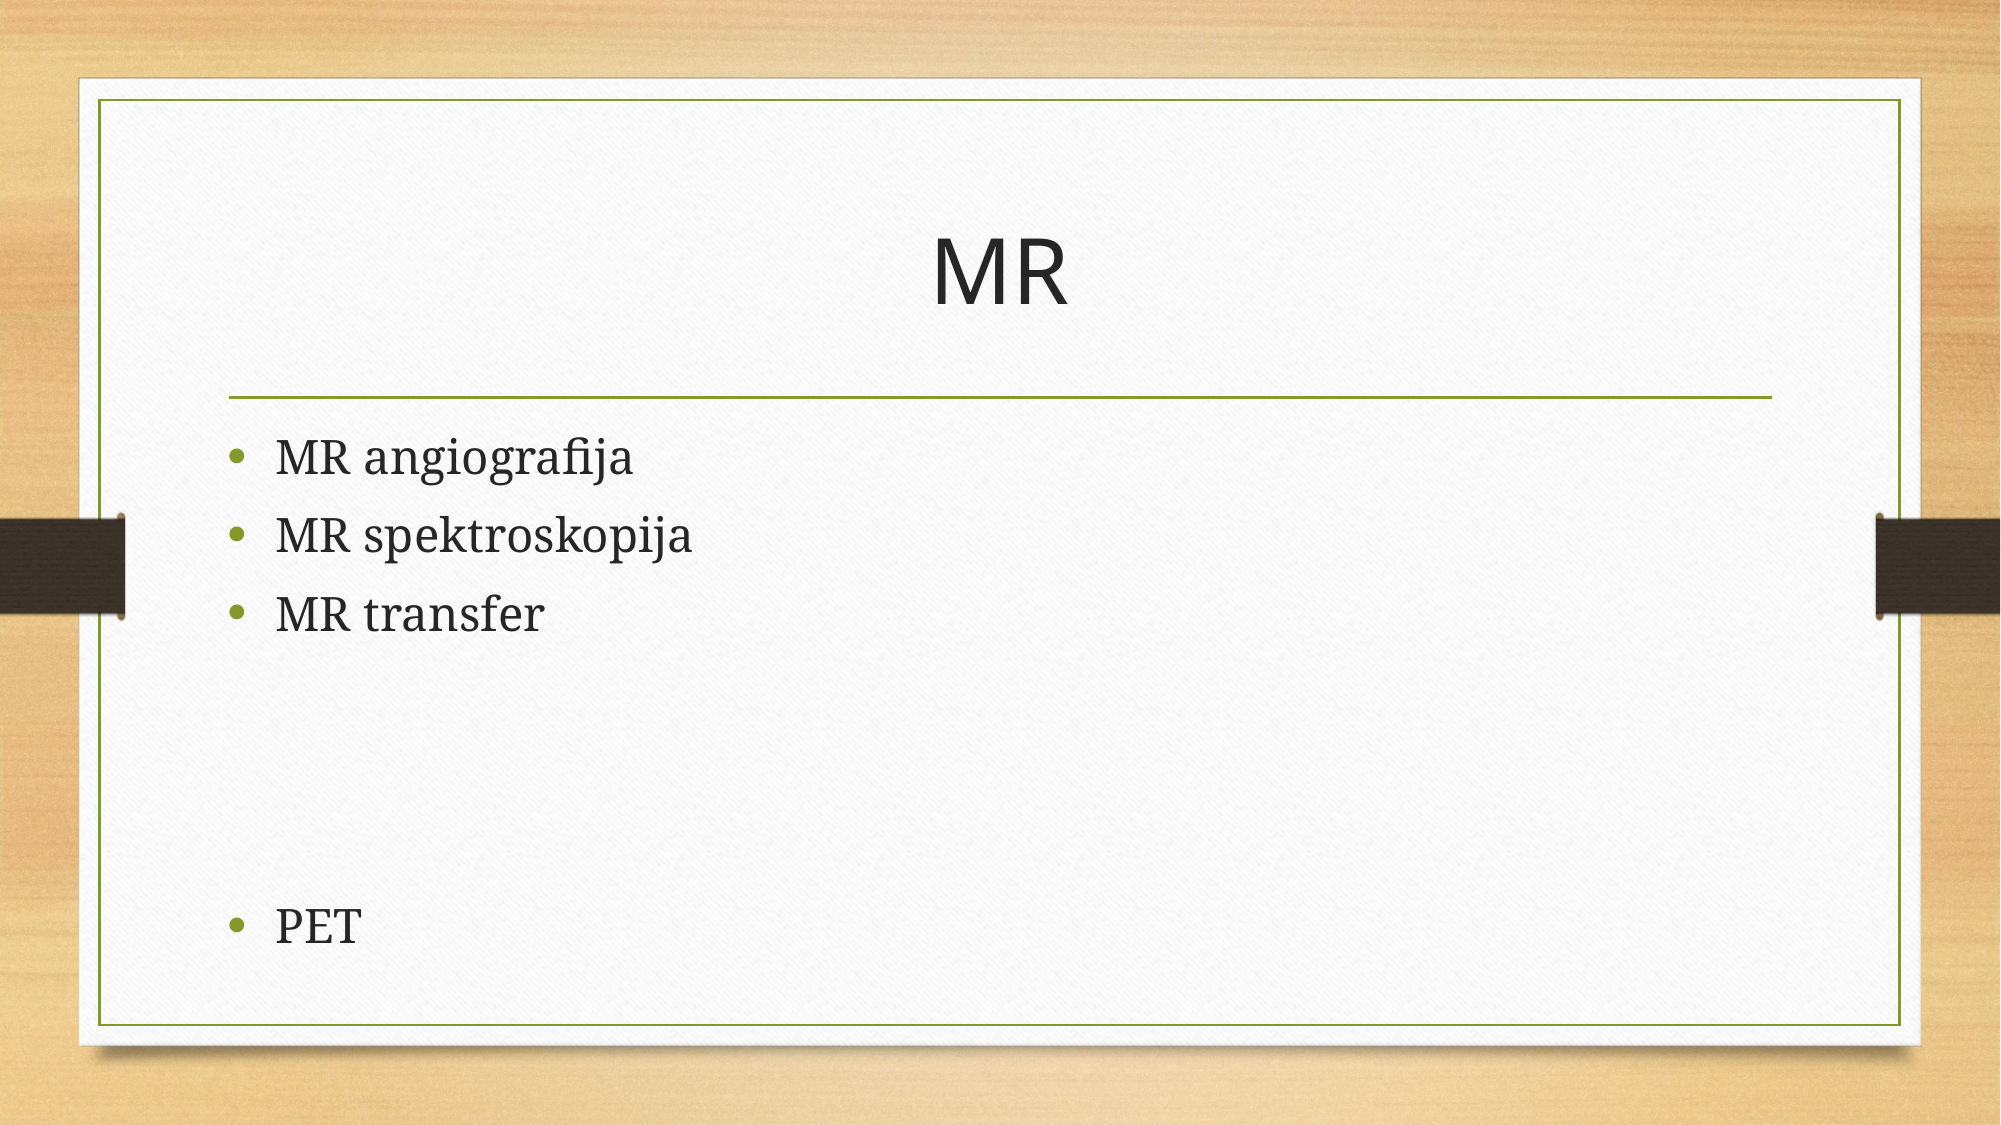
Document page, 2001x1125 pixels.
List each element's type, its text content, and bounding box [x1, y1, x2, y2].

picture [0, 0, 2001, 1125]
list MR angiografija MR spektroskopija MR transfer PET [212, 419, 1788, 964]
title MR [212, 161, 1788, 375]
